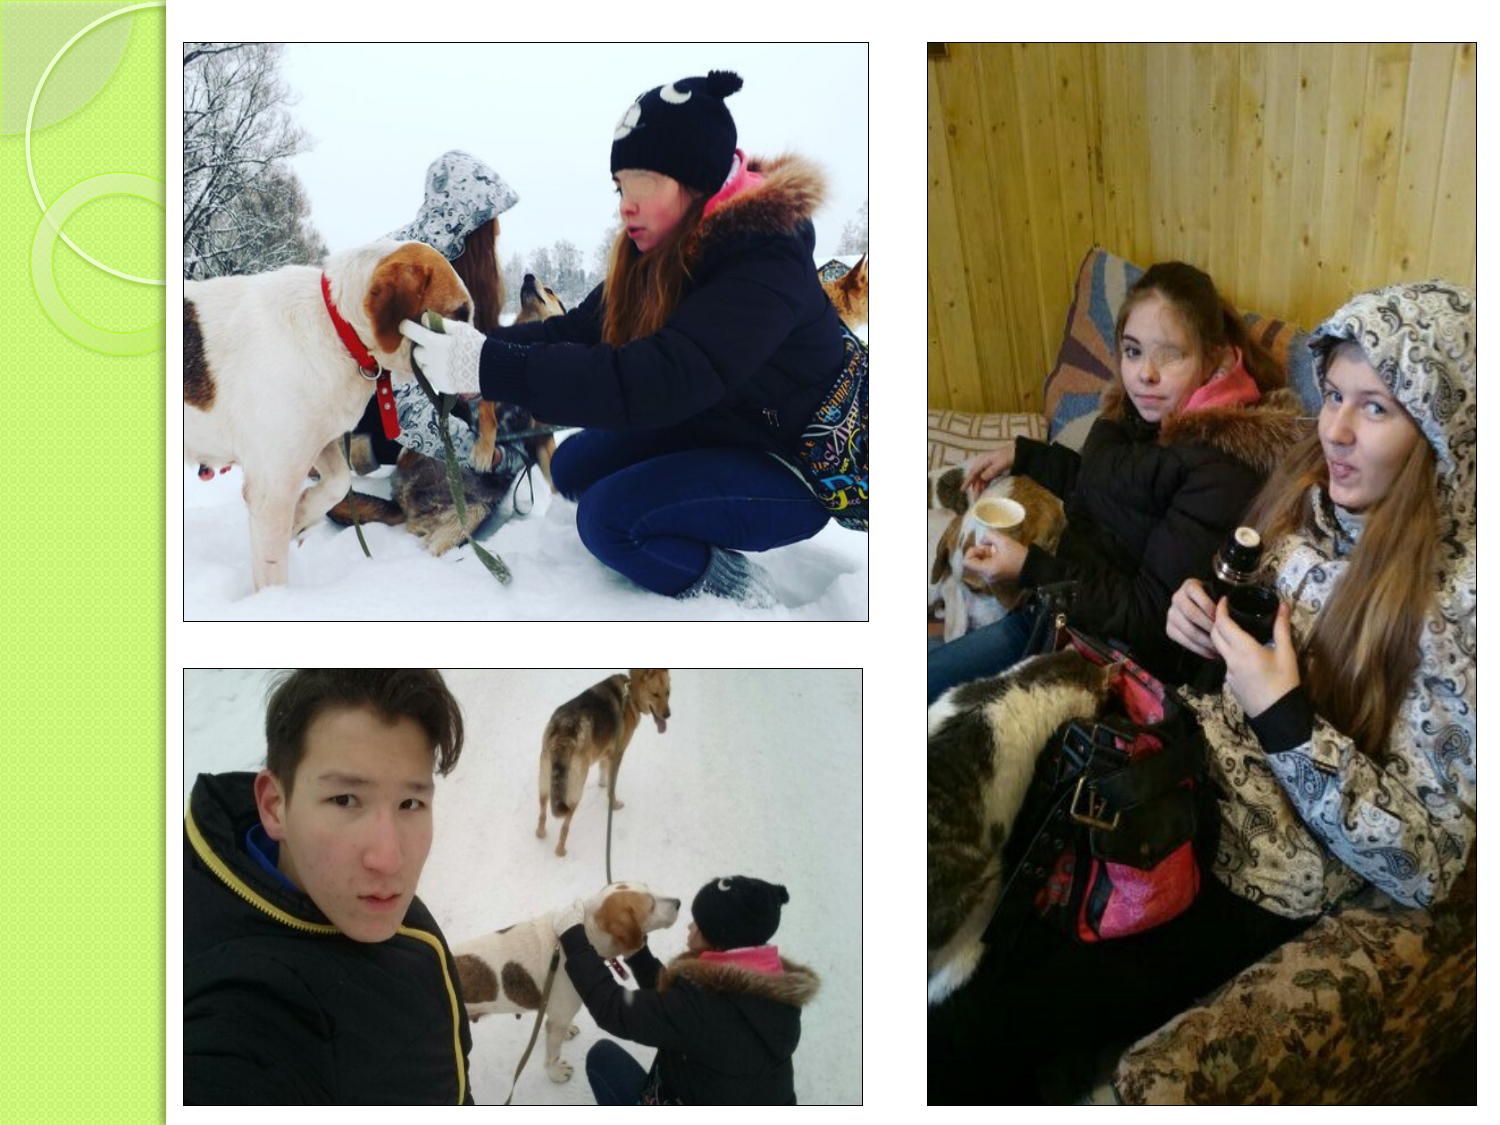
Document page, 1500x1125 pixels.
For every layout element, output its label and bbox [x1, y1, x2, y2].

picture [182, 42, 869, 622]
picture [182, 668, 864, 1107]
picture [926, 42, 1477, 1107]
